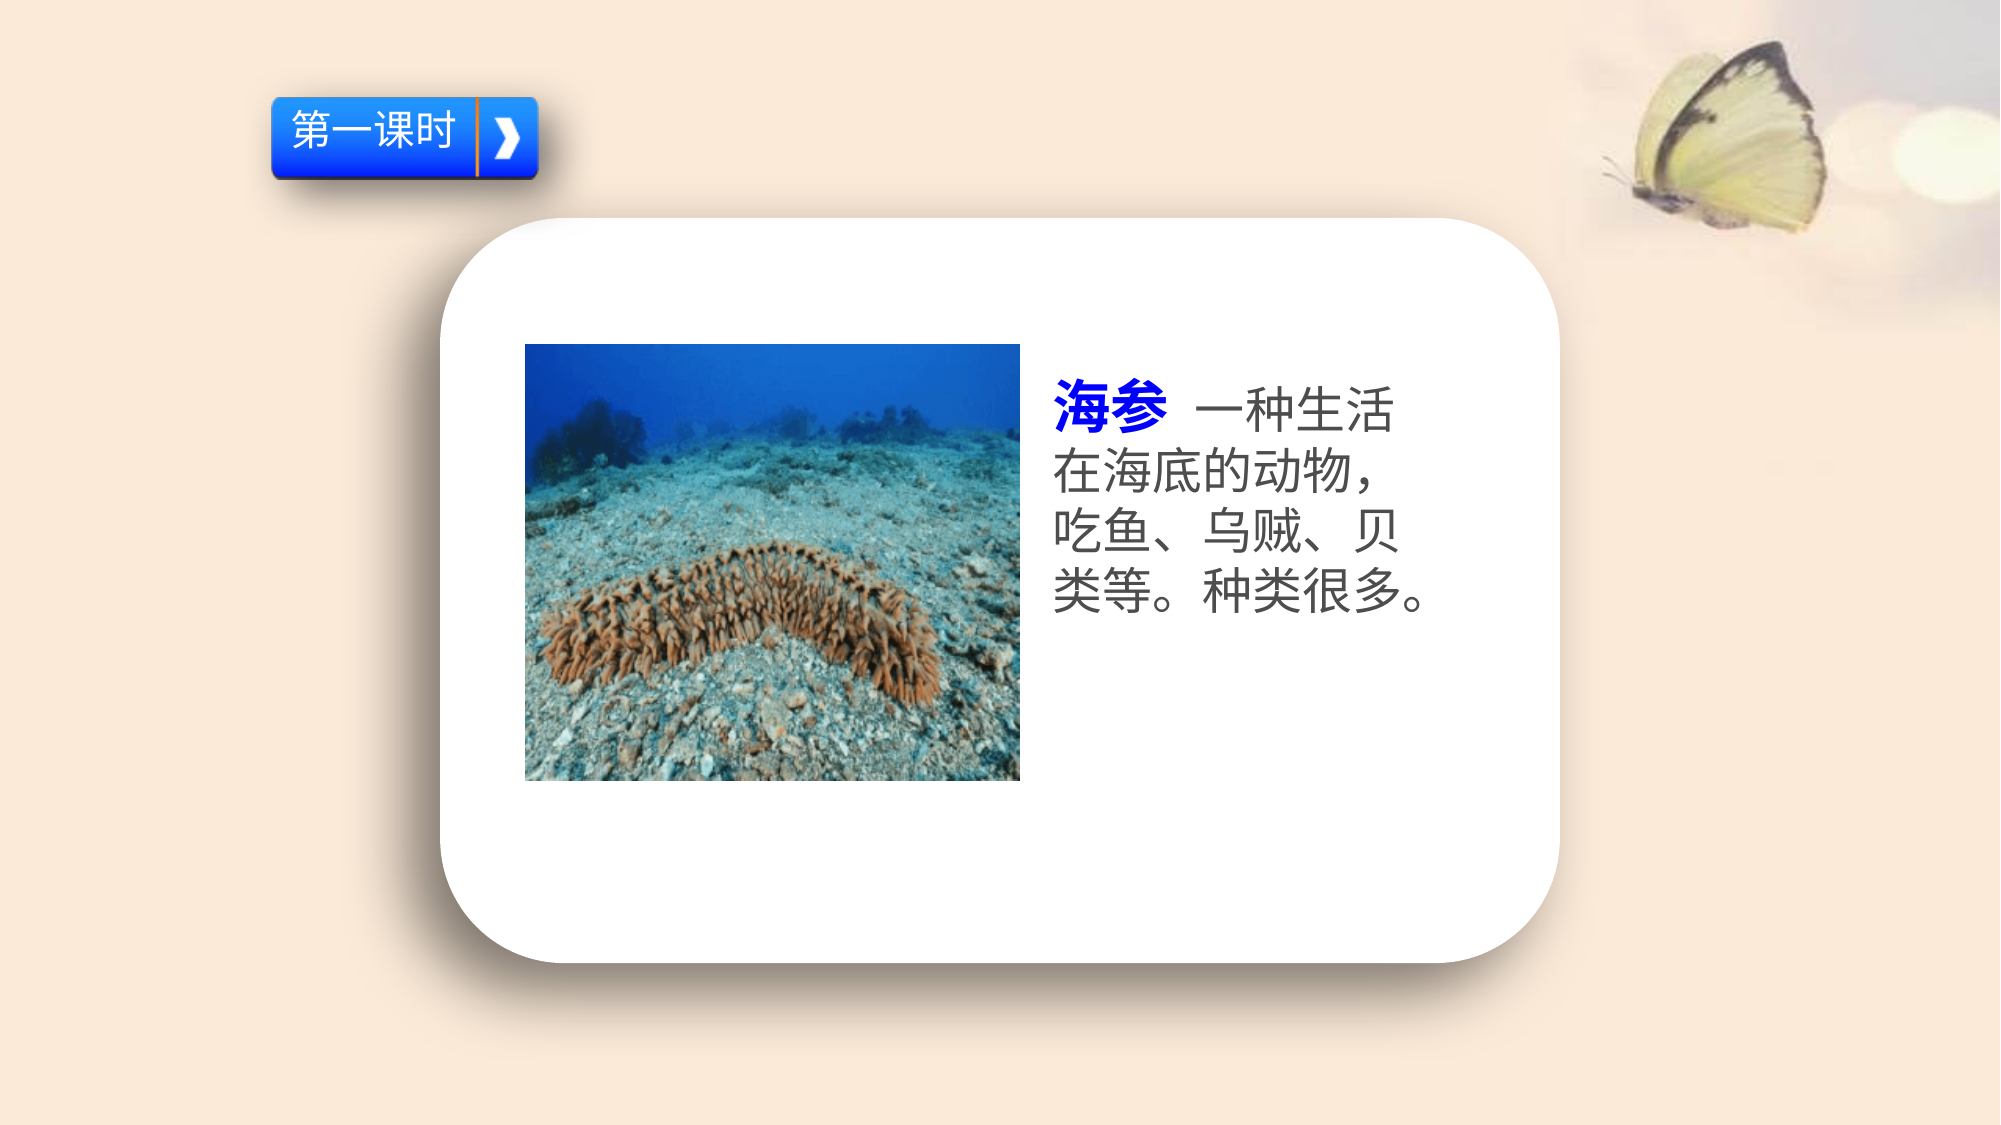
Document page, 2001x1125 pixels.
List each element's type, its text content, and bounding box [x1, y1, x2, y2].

text_box 海参 一种生活在海底的动物，吃鱼、乌贼、贝类等。种类很多。 [1037, 362, 1448, 628]
picture [0, 0, 2000, 1125]
text_box [438, 215, 1562, 966]
